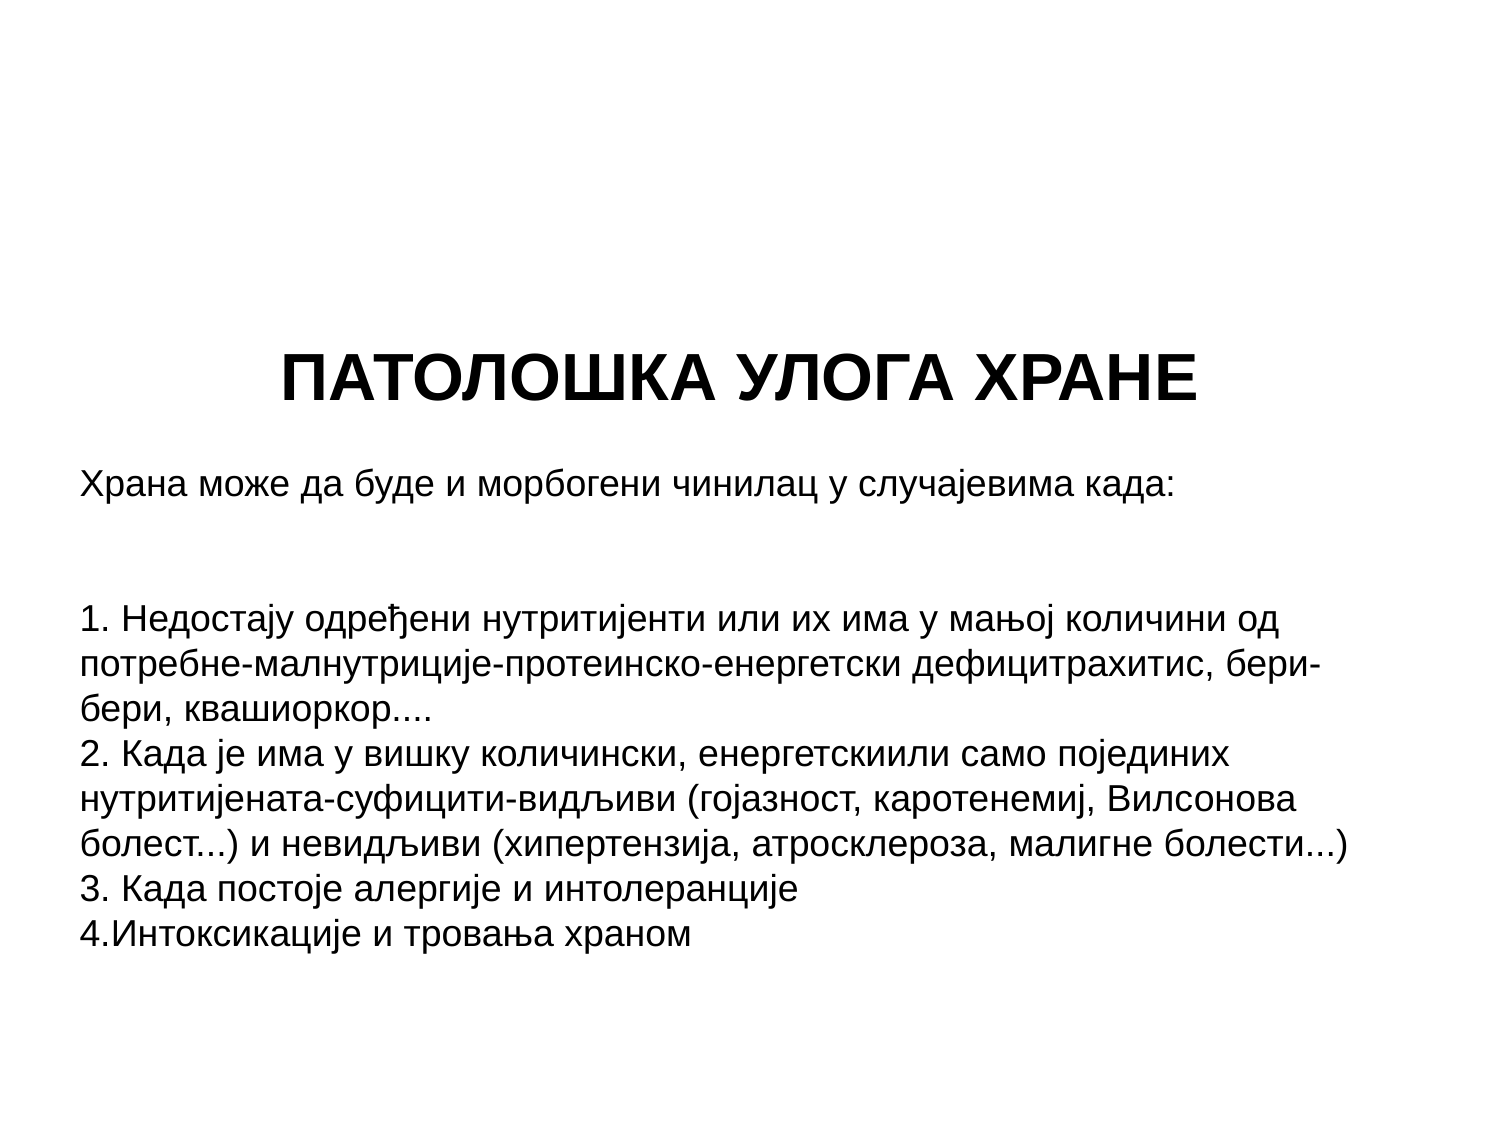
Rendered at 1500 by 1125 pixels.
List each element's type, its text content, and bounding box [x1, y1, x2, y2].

text_box ПАТОЛОШКА УЛОГА ХРАНЕ Храна може да буде и морбогени чинилац у случајевима када: 1. Недостају одређени нутритијенти или их има у мањој количини од потребне-малнутриције-протеинско-енергетски дефицитрахитис, бери-бери, квашиоркор.... 2. Када је има у вишку количински, енергетскиили само појединих нутритијената-суфицити-видљиви (гојазност, каротенемиј, Вилсонова болест...) и невидљиви (хипертензија, атросклероза, малигне болести...) 3. Када постоје алергије и интолеранције 4.Интоксикације и тровања храном [64, 326, 1415, 961]
